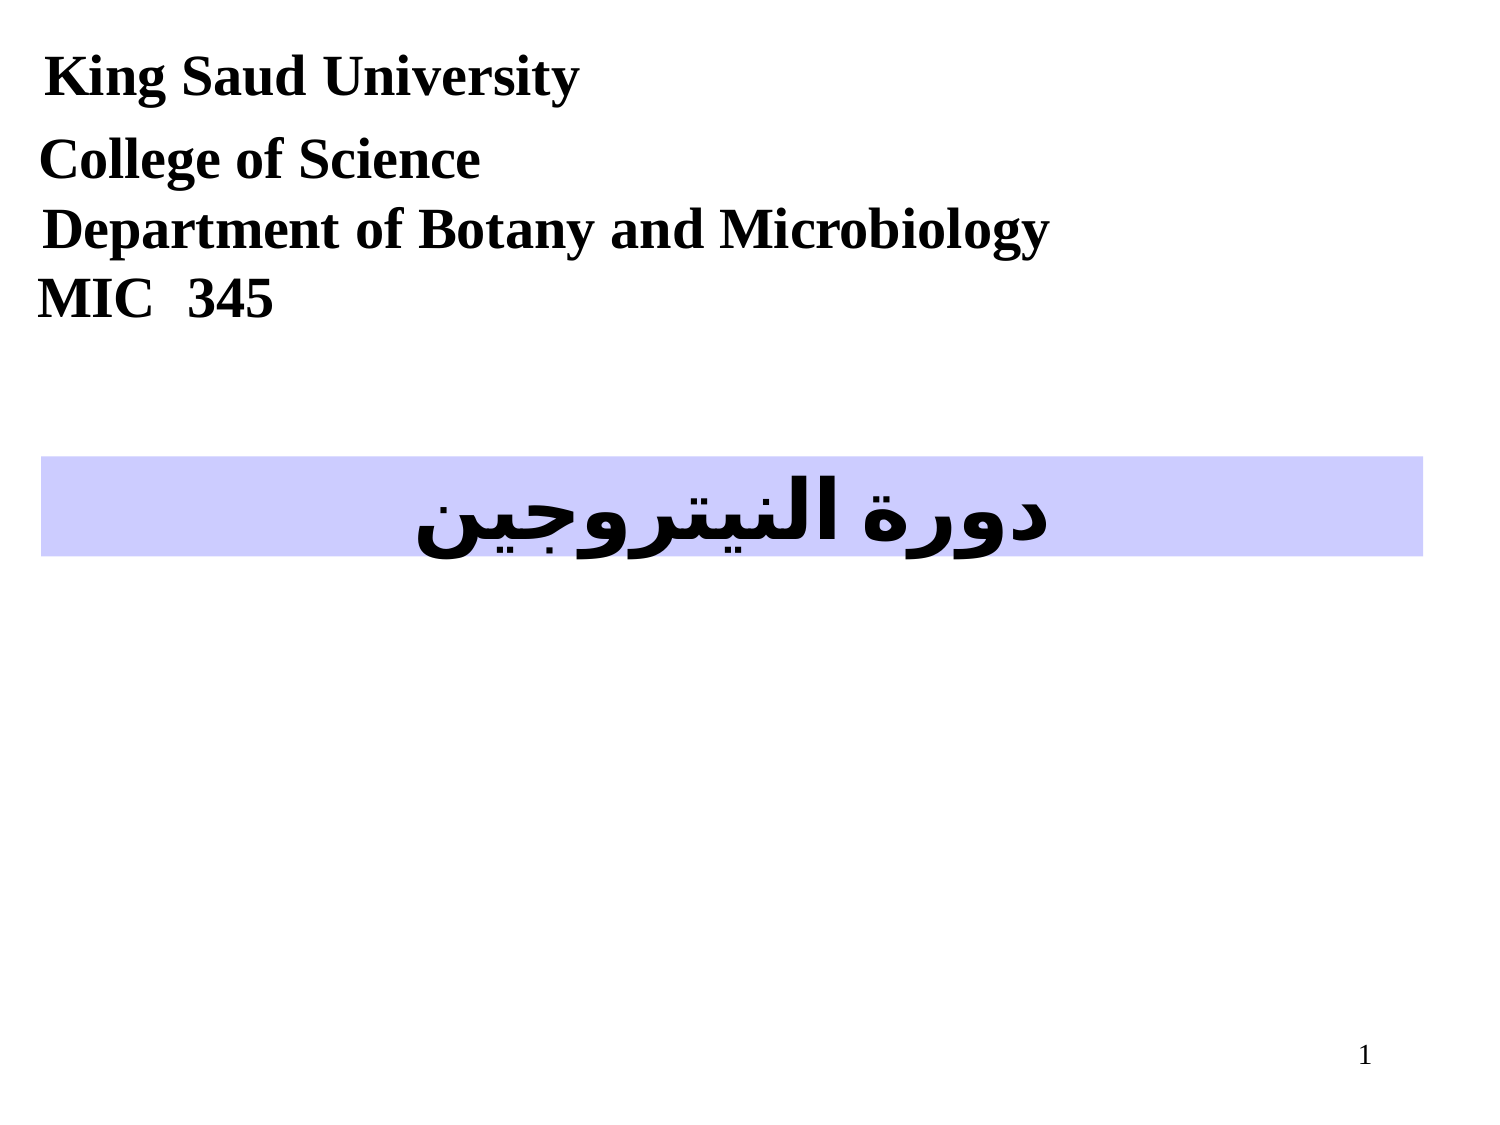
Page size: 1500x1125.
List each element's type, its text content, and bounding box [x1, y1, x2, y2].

title King Saud University [42, 37, 590, 120]
slide_number 1 [1341, 1035, 1377, 1125]
text_box دورة النيتروجين [41, 456, 1424, 557]
text_box College of Science Department of Botany and Microbiology MIC 345 [37, 120, 1056, 330]
